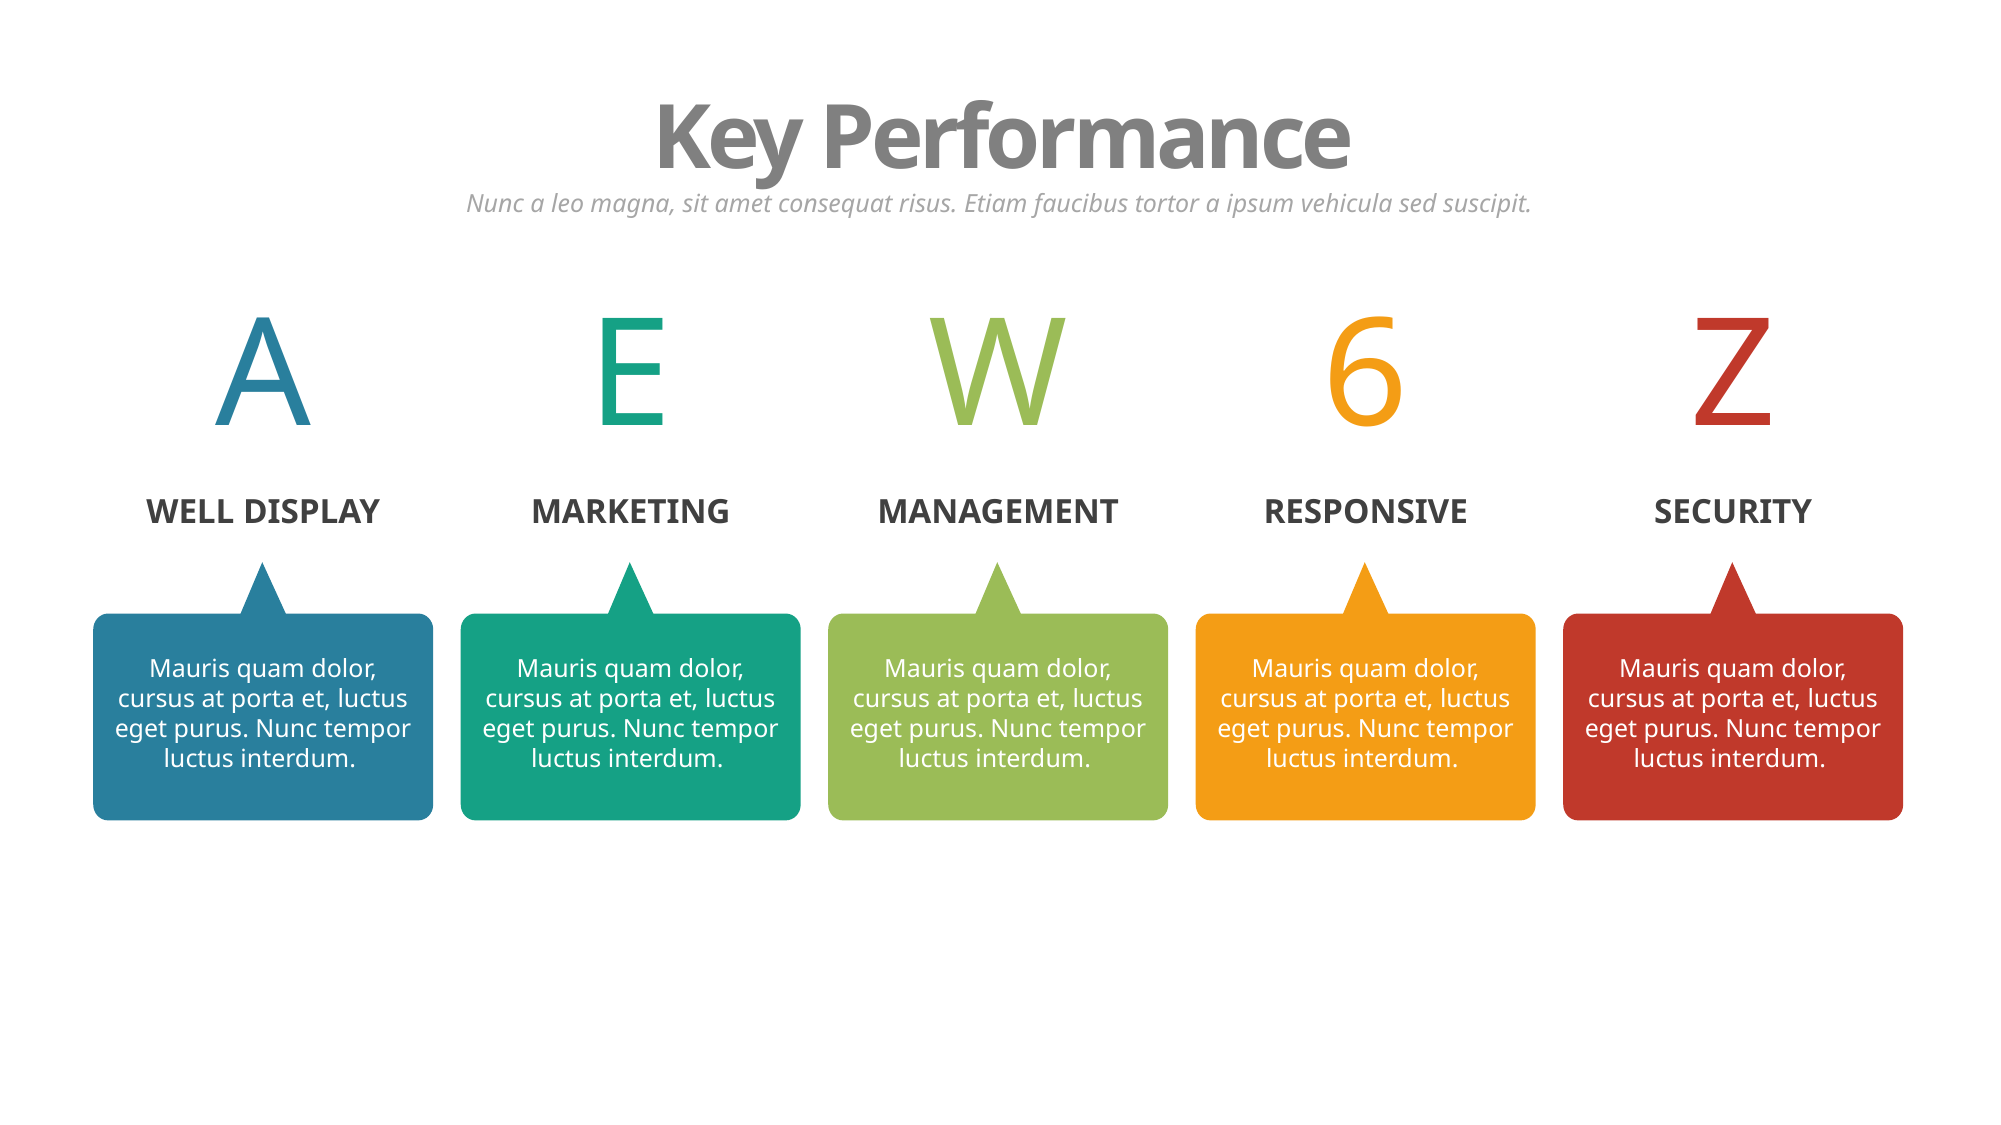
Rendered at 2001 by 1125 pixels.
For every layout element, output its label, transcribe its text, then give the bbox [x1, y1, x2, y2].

text_box Mauris quam dolor, cursus at porta et, luctus eget purus. Nunc tempor luctus interdum. [460, 562, 801, 821]
text_box SECURITY [1577, 485, 1890, 536]
text_box Mauris quam dolor, cursus at porta et, luctus eget purus. Nunc tempor luctus interdum. [1195, 562, 1536, 821]
text_box WELL DISPLAY [107, 485, 420, 536]
text_box MARKETING [474, 485, 787, 536]
text_box MANAGEMENT [842, 485, 1155, 536]
text_box Nunc a leo magna, sit amet consequat risus. Etiam faucibus tortor a ipsum vehicula sed suscipit. [123, 182, 1884, 223]
text_box Z [1675, 267, 1791, 463]
text_box Key Performance [642, 74, 1365, 182]
text_box 6 [1307, 267, 1424, 463]
text_box RESPONSIVE [1209, 485, 1522, 536]
text_box Mauris quam dolor, cursus at porta et, luctus eget purus. Nunc tempor luctus interdum. [93, 562, 434, 821]
text_box Mauris quam dolor, cursus at porta et, luctus eget purus. Nunc tempor luctus interdum. [828, 562, 1169, 821]
text_box W [913, 267, 1083, 463]
text_box A [200, 267, 326, 463]
text_box Mauris quam dolor, cursus at porta et, luctus eget purus. Nunc tempor luctus interdum. [1563, 562, 1904, 821]
text_box E [574, 267, 688, 463]
